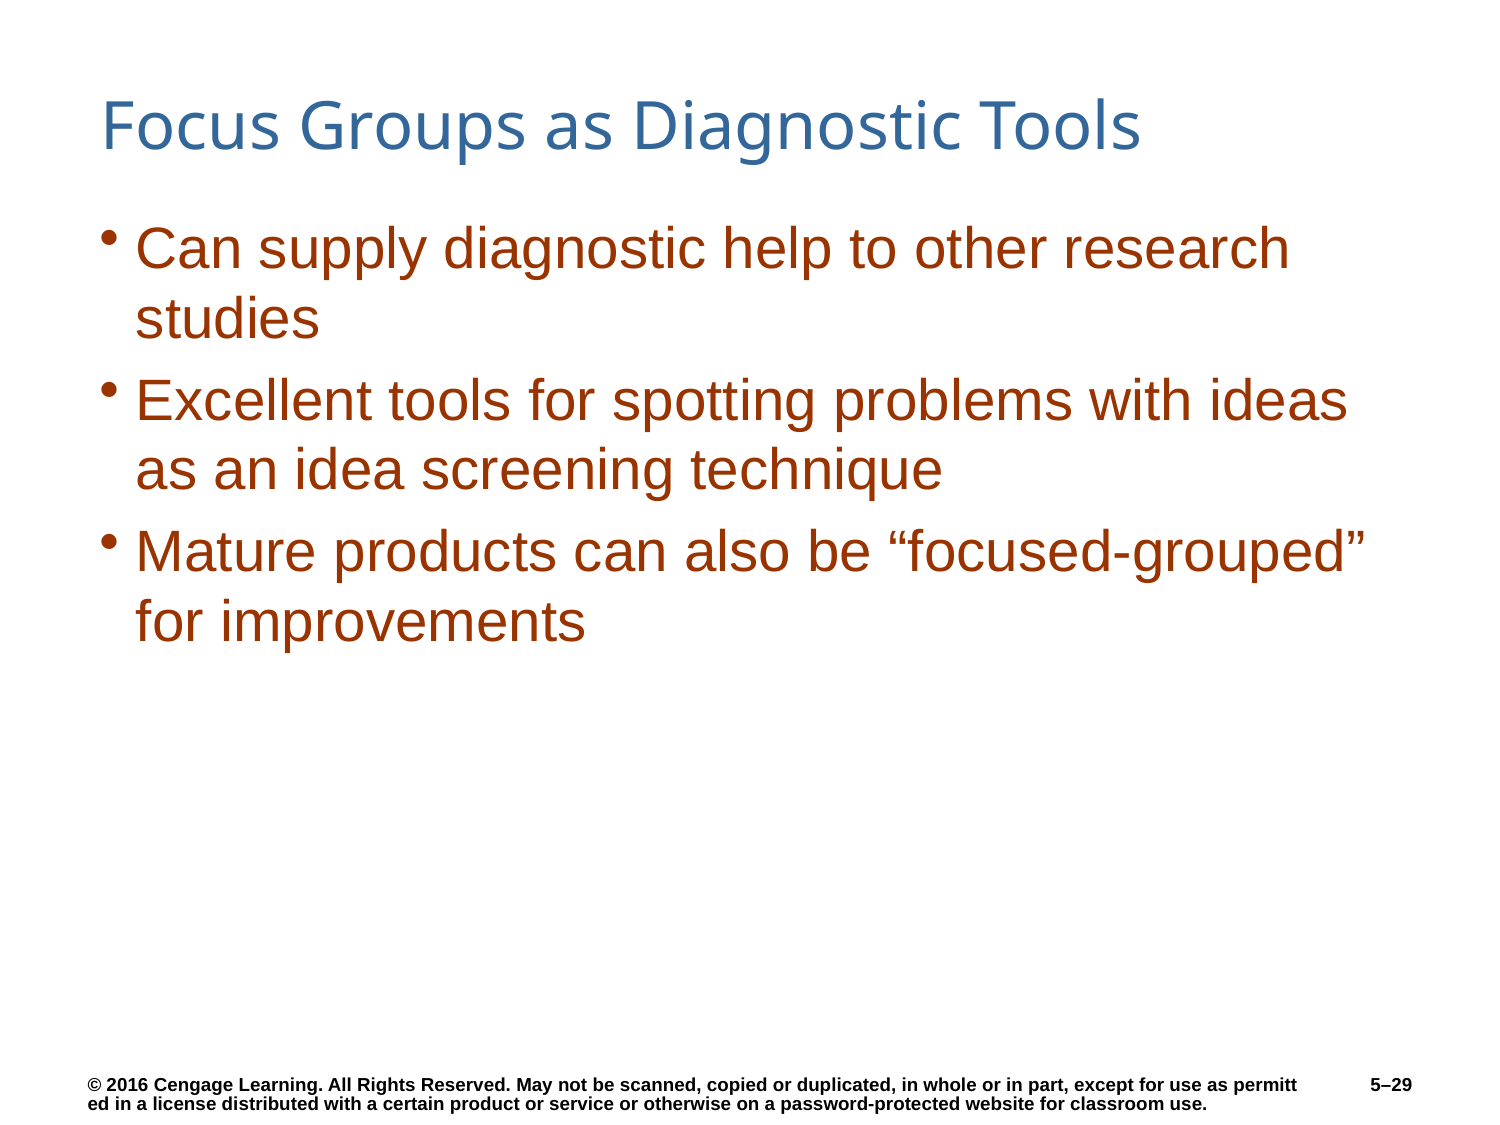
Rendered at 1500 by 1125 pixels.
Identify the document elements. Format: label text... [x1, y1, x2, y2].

list Can supply diagnostic help to other research studies Excellent tools for spotting problems with ideas as an idea screening technique Mature products can also be “focused-grouped” for improvements [84, 202, 1414, 1013]
slide_number 5–29 [1050, 1042, 1413, 1103]
footer © 2016 Cengage Learning. All Rights Reserved. May not be scanned, copied or duplicated, in whole or in part, except for use as permitted in a license distributed with a certain product or service or otherwise on a password-protected website for classroom use. [87, 1057, 1050, 1103]
title Focus Groups as Diagnostic Tools [85, 75, 1411, 171]
